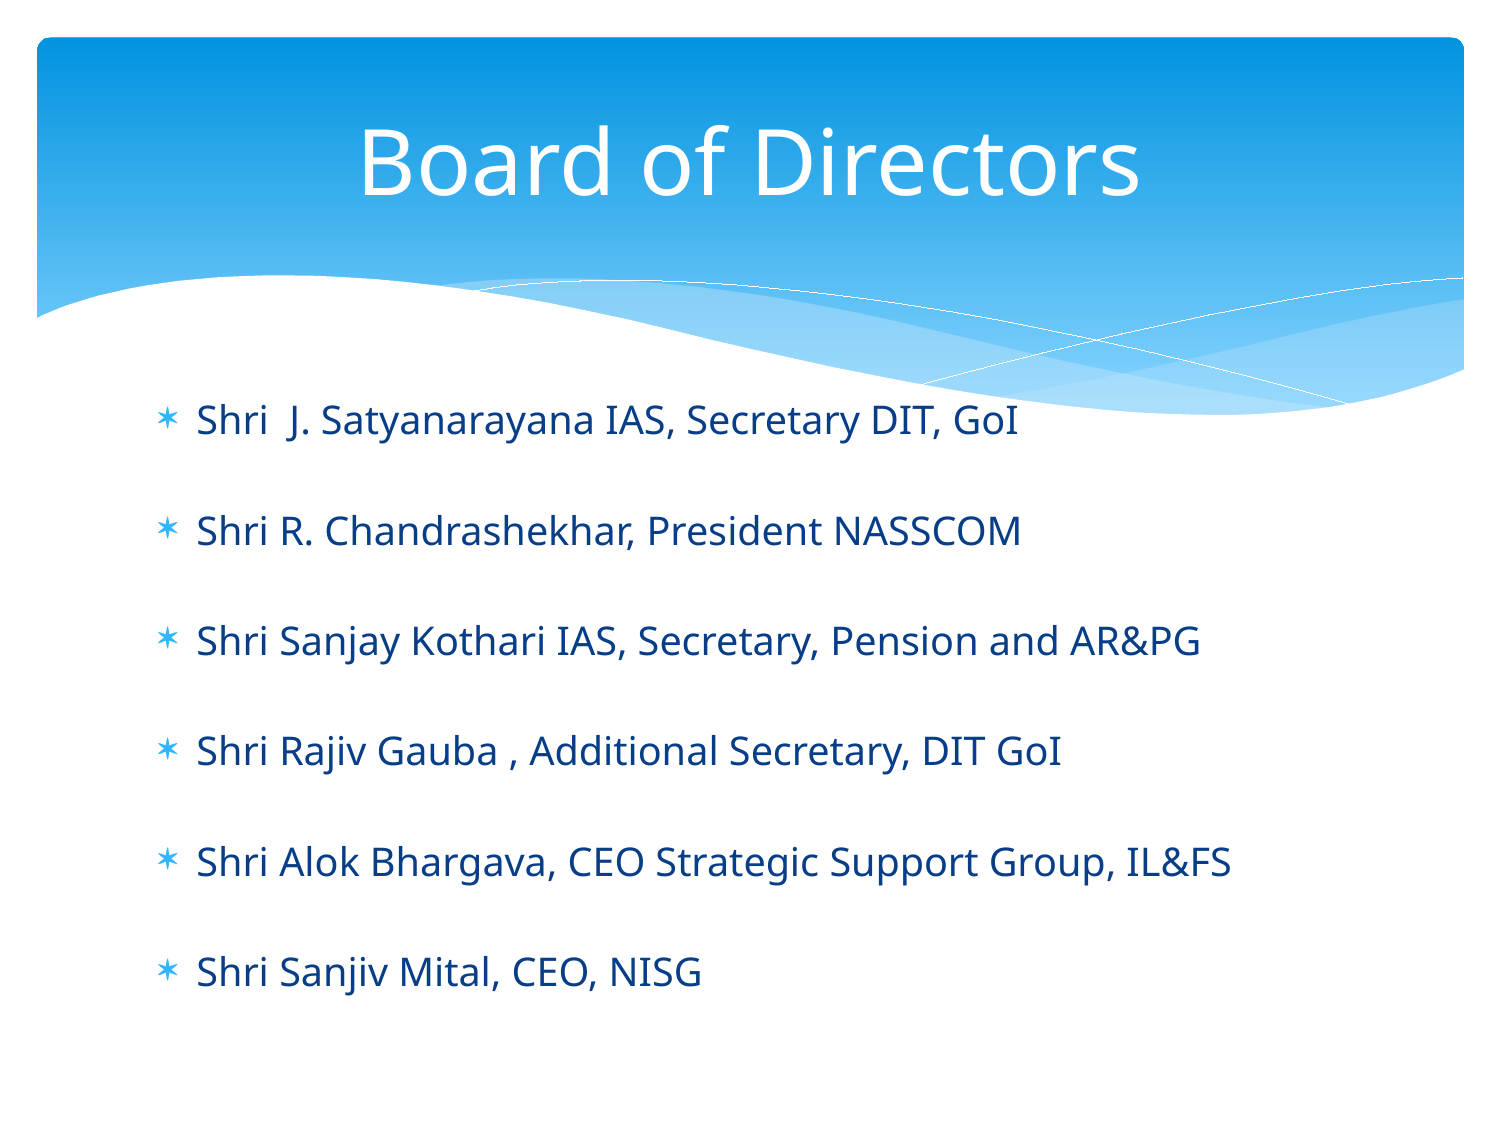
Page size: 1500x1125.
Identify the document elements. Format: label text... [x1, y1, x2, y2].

title Board of Directors [75, 55, 1425, 261]
list Shri J. Satyanarayana IAS, Secretary DIT, GoI Shri R. Chandrashekhar, President NASSCOM Shri Sanjay Kothari IAS, Secretary, Pension and AR&PG Shri Rajiv Gauba , Additional Secretary, DIT GoI Shri Alok Bhargava, CEO Strategic Support Group, IL&FS Shri Sanjiv Mital, CEO, NISG [143, 387, 1359, 1005]
